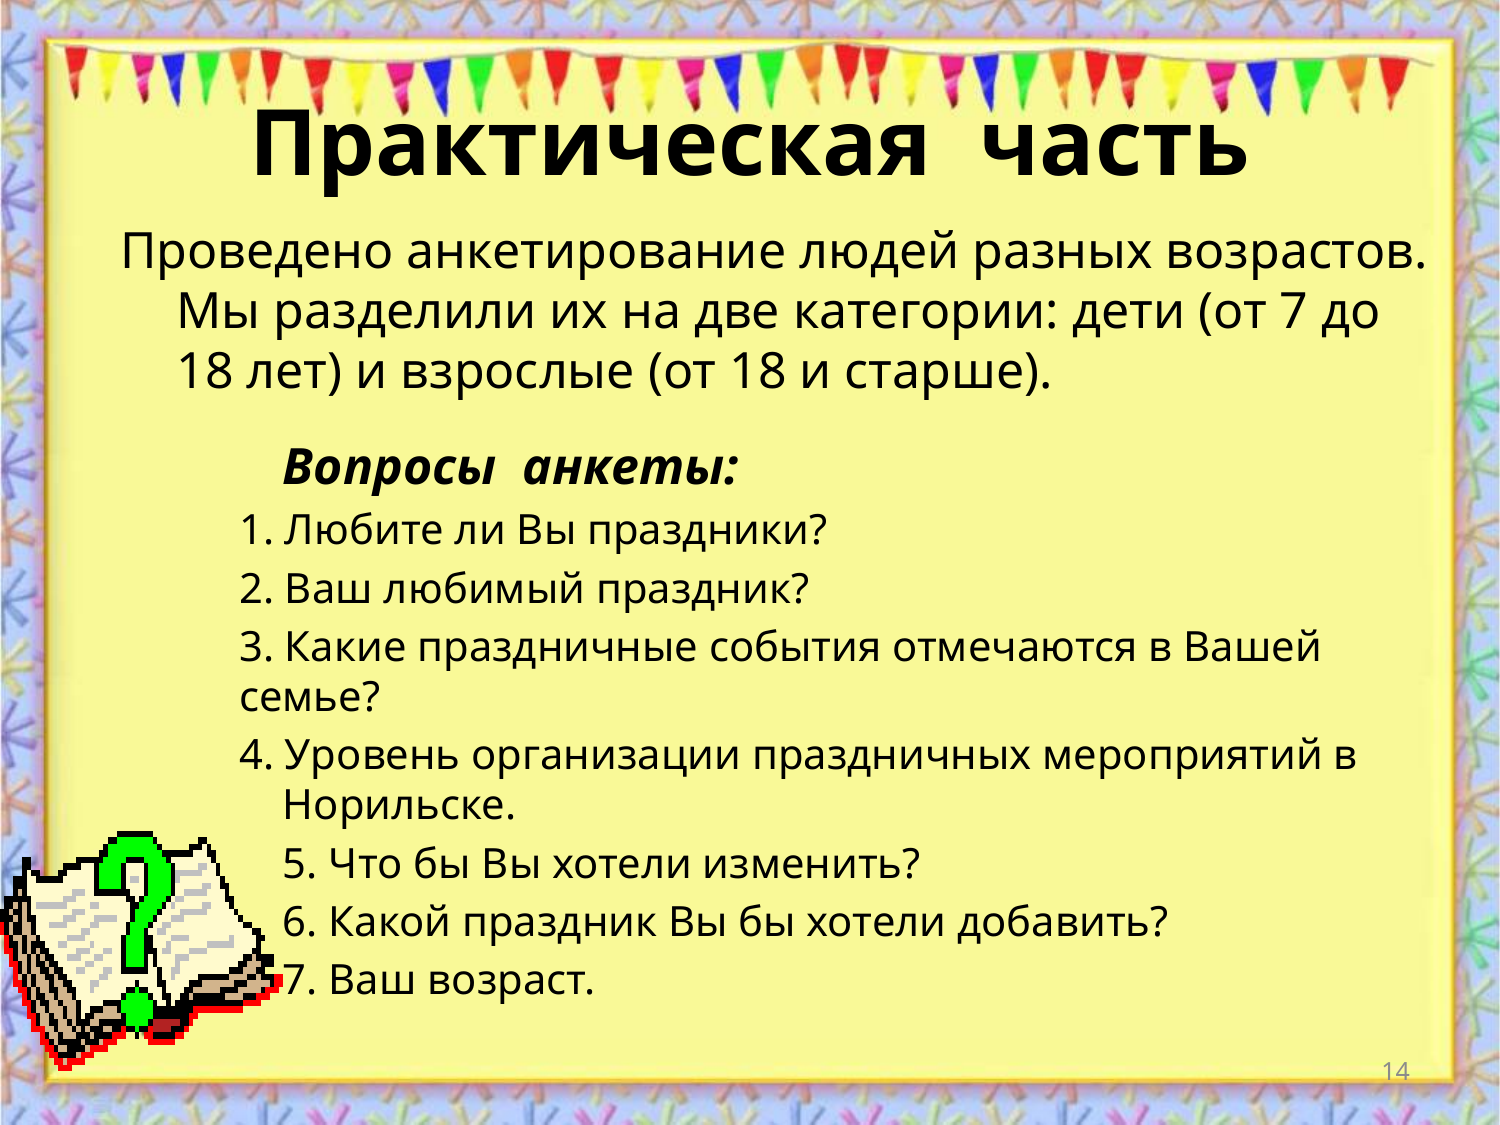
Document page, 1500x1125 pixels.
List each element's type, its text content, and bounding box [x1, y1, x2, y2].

list Проведено анкетирование людей разных возрастов. Мы разделили их на две категории: дети (от 7 до 18 лет) и взрослые (от 18 и старше). Вопросы анкеты: 1. Любите ли Вы праздники? 2. Ваш любимый праздник? 3. Какие праздничные события отмечаются в Вашей семье? 4. Уровень организации праздничных мероприятий в Норильске. 5. Что бы Вы хотели изменить? 6. Какой праздник Вы бы хотели добавить? 7. Ваш возраст. [105, 210, 1456, 1032]
title Практическая часть [74, 44, 1426, 233]
slide_number 14 [1074, 1042, 1425, 1103]
picture [0, 0, 1500, 1125]
